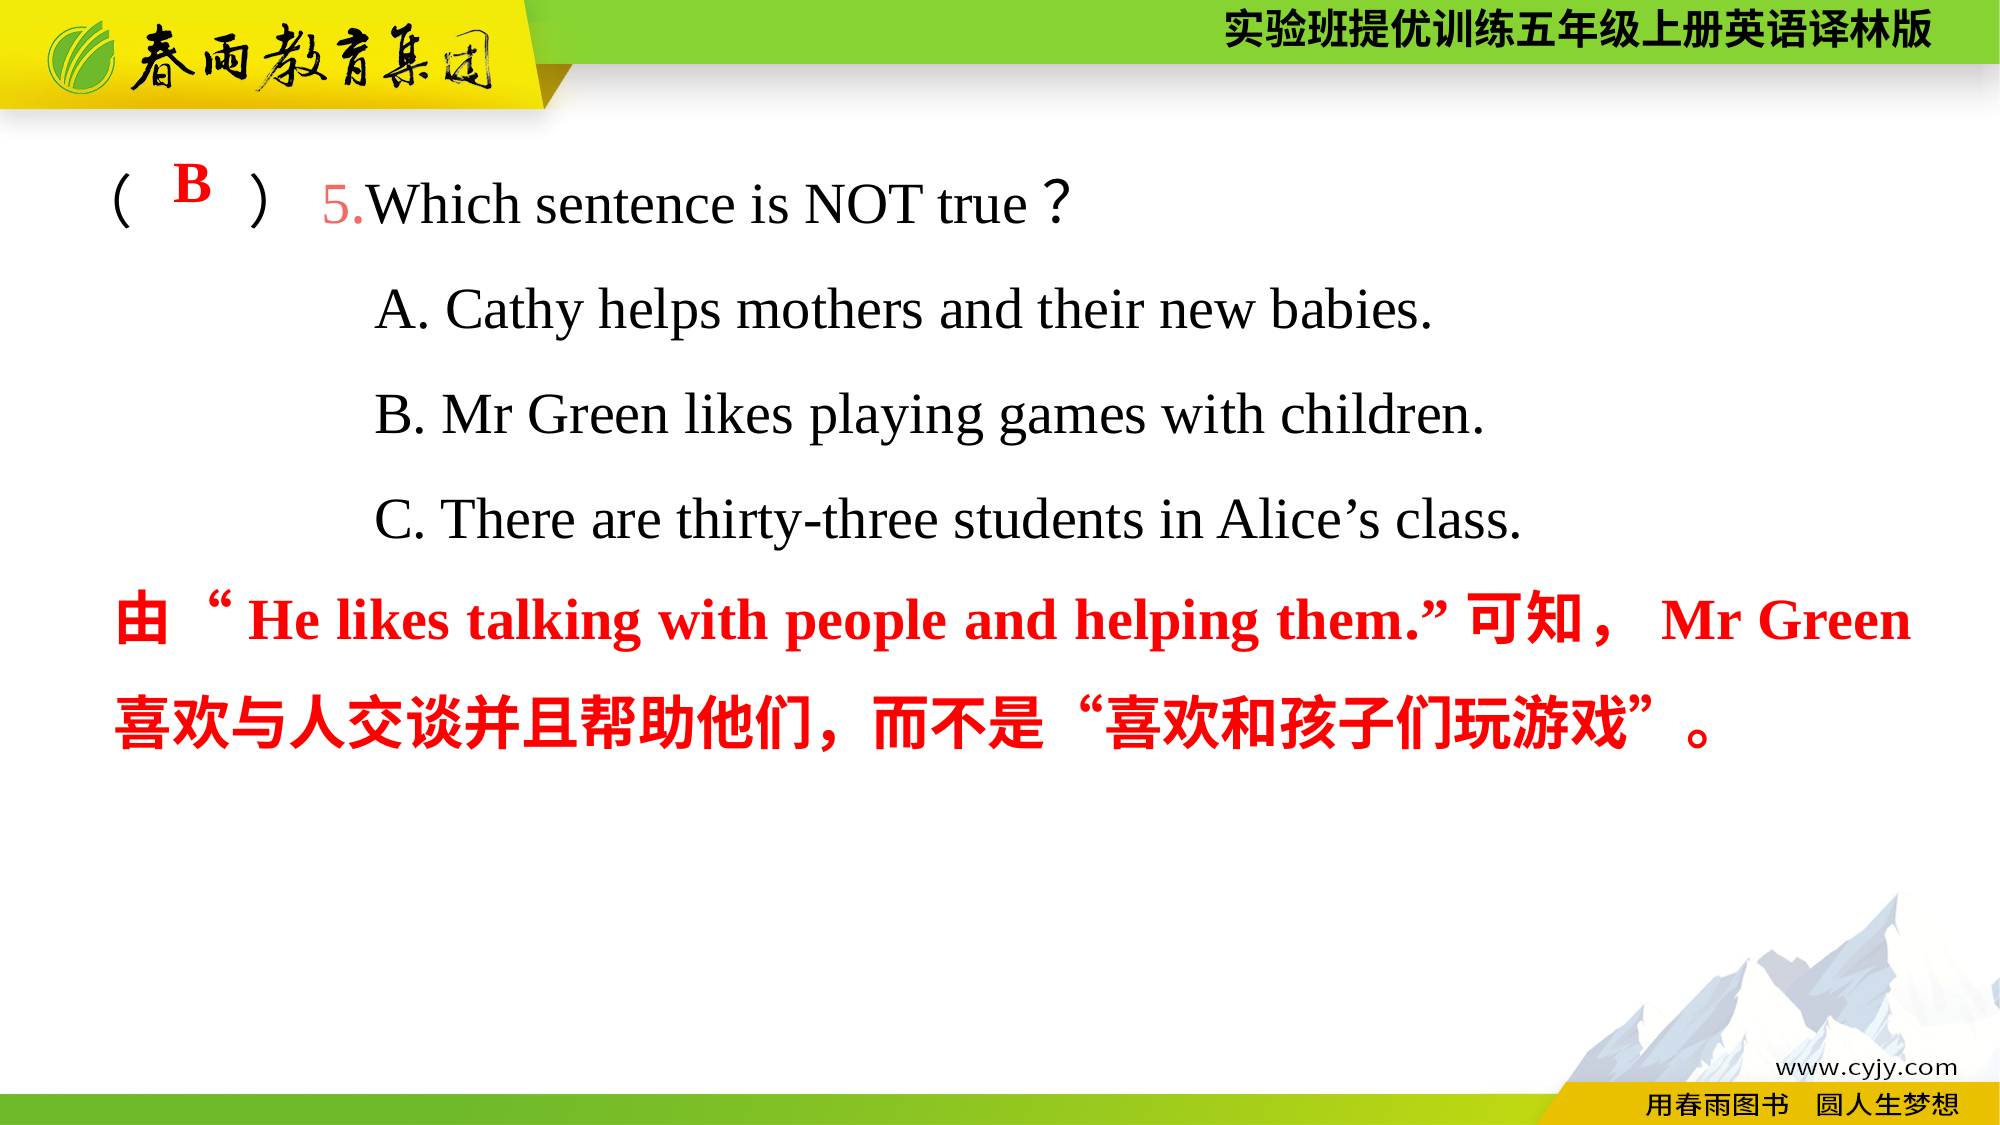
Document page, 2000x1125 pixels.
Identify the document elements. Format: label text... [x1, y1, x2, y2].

list （ ）5.Which sentence is NOT true？ A. Cathy helps mothers and their new babies. B. Mr Green likes playing games with children. C. There are thirty-three students in Alice’s class. [59, 122, 1944, 562]
text_box 由“He likes talking with people and helping them.”可知，Mr Green喜欢与人交谈并且帮助他们，而不是“喜欢和孩子们玩游戏”。 [99, 538, 1941, 764]
picture [0, 0, 2000, 1125]
text_box B [158, 137, 228, 222]
